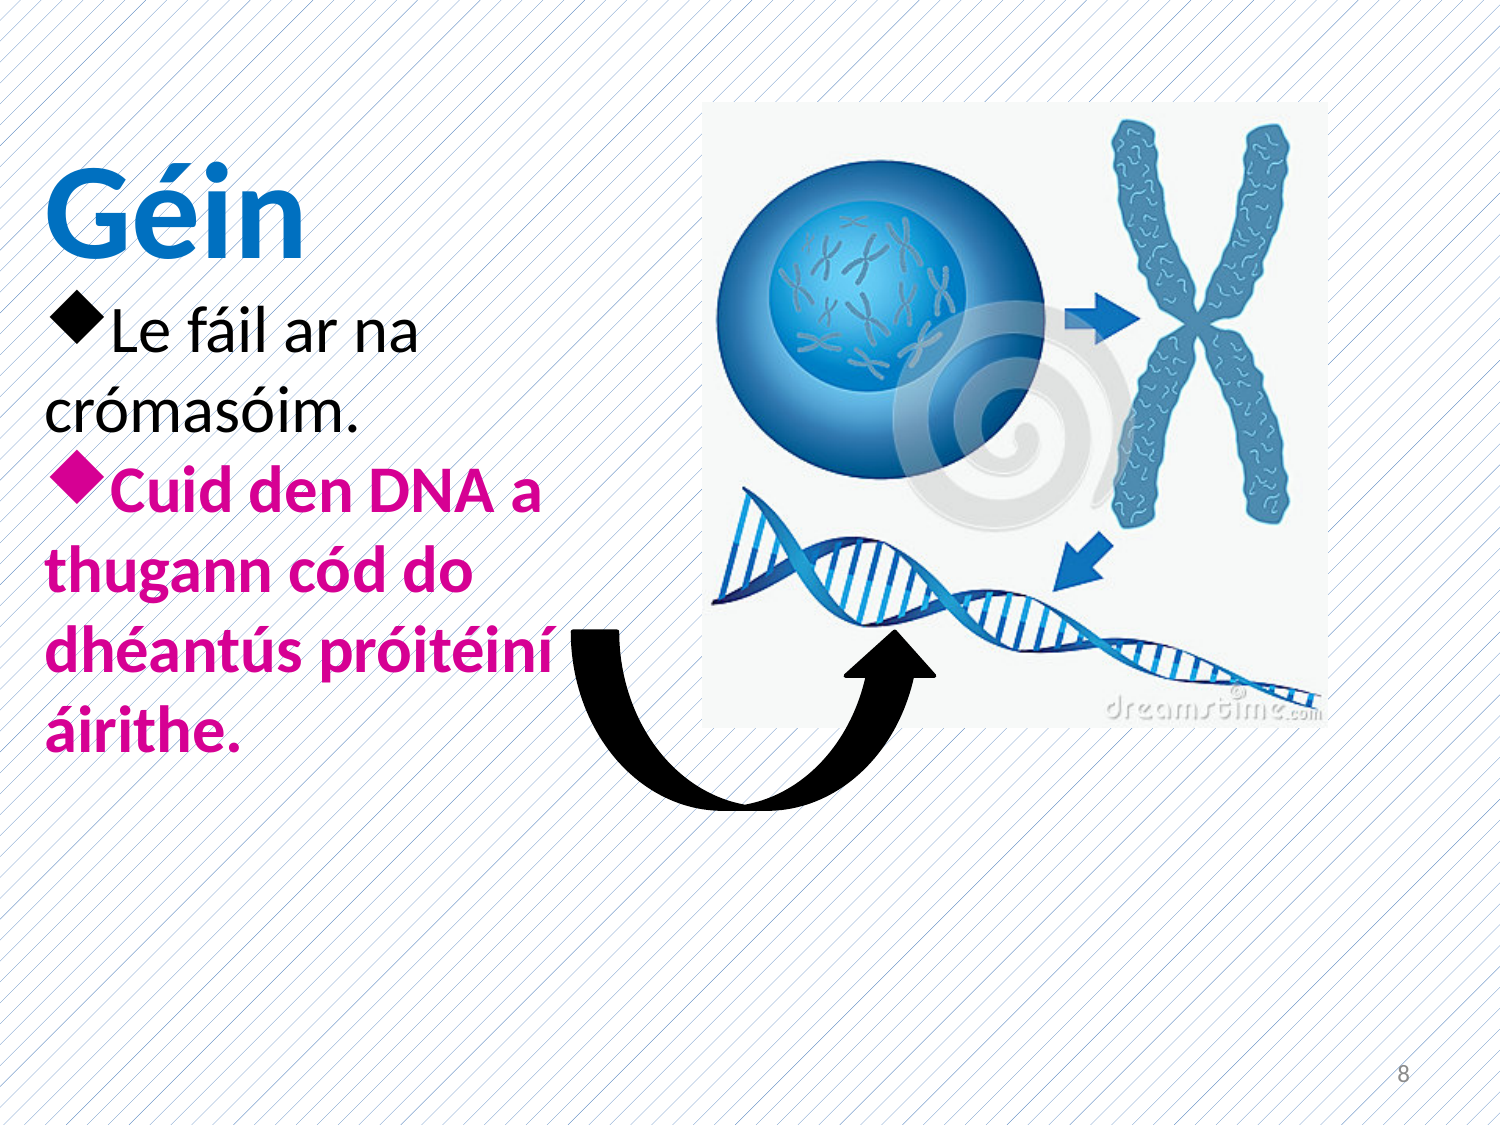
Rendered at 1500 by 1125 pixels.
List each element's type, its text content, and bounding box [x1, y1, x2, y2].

slide_number 8 [1074, 1042, 1425, 1103]
picture [702, 102, 1328, 728]
text_box Géin Le fáil ar na crómasóim. Cuid den DNA a thugann cód do dhéantús próitéiní áirithe. [29, 113, 668, 853]
text_box [570, 629, 892, 811]
